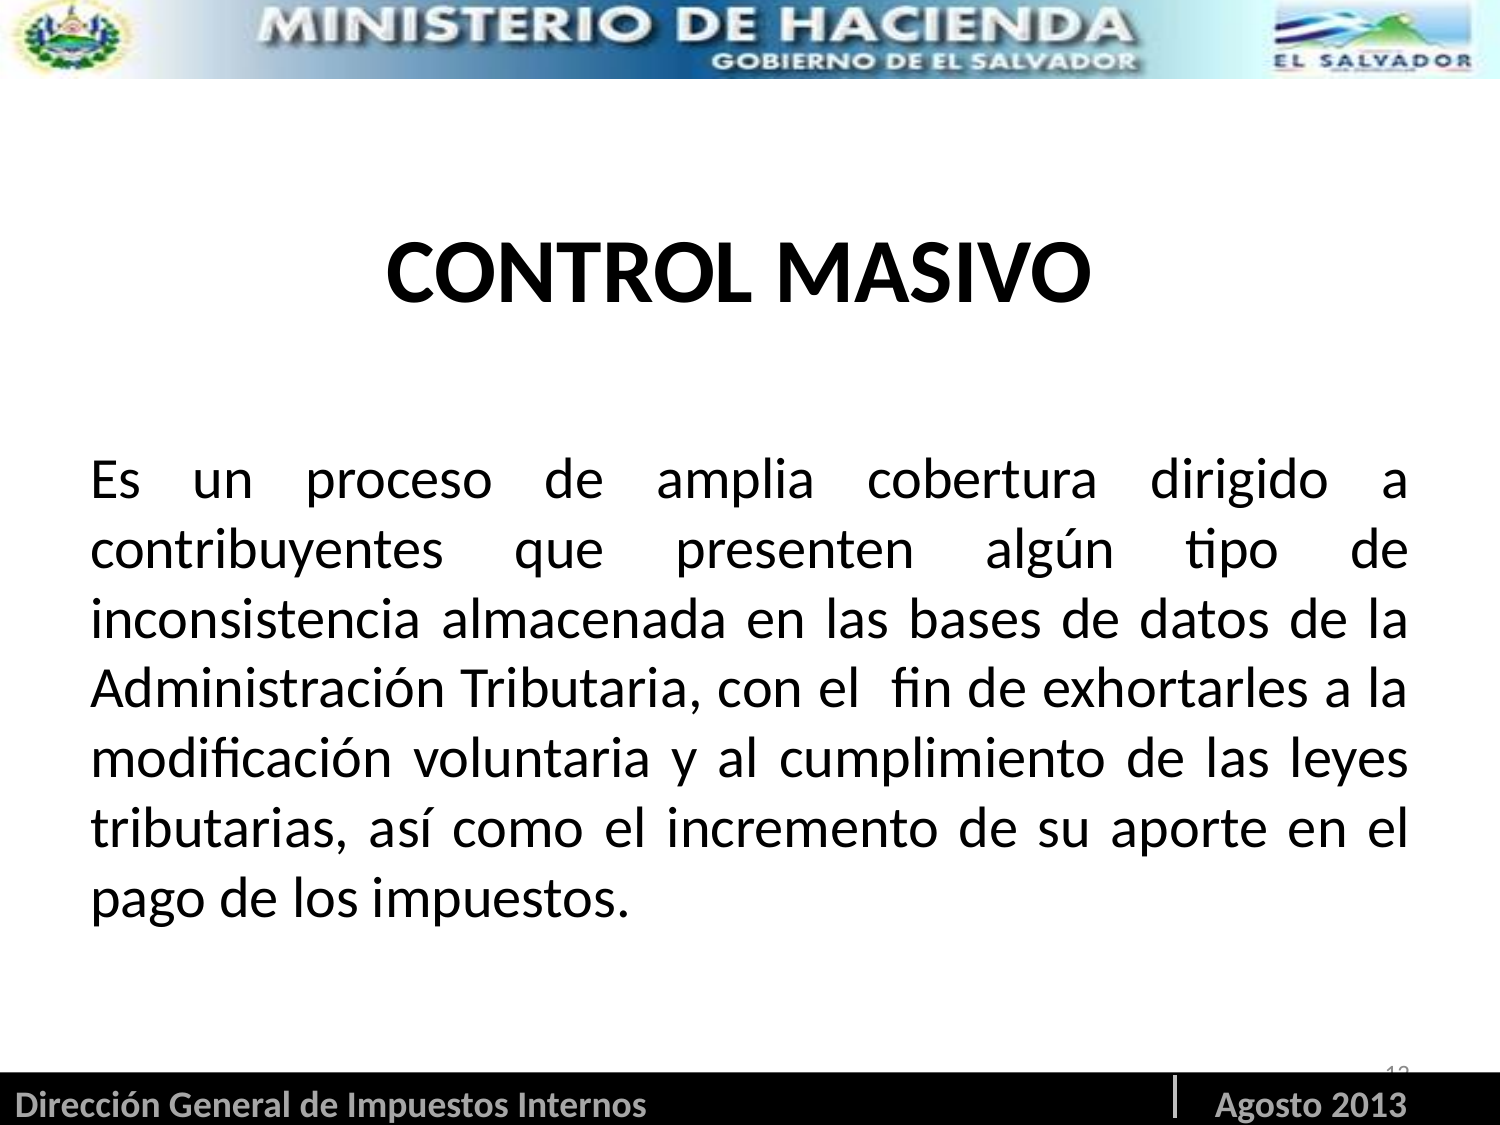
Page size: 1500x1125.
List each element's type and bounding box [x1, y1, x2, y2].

text_box [0, 0, 1500, 1125]
